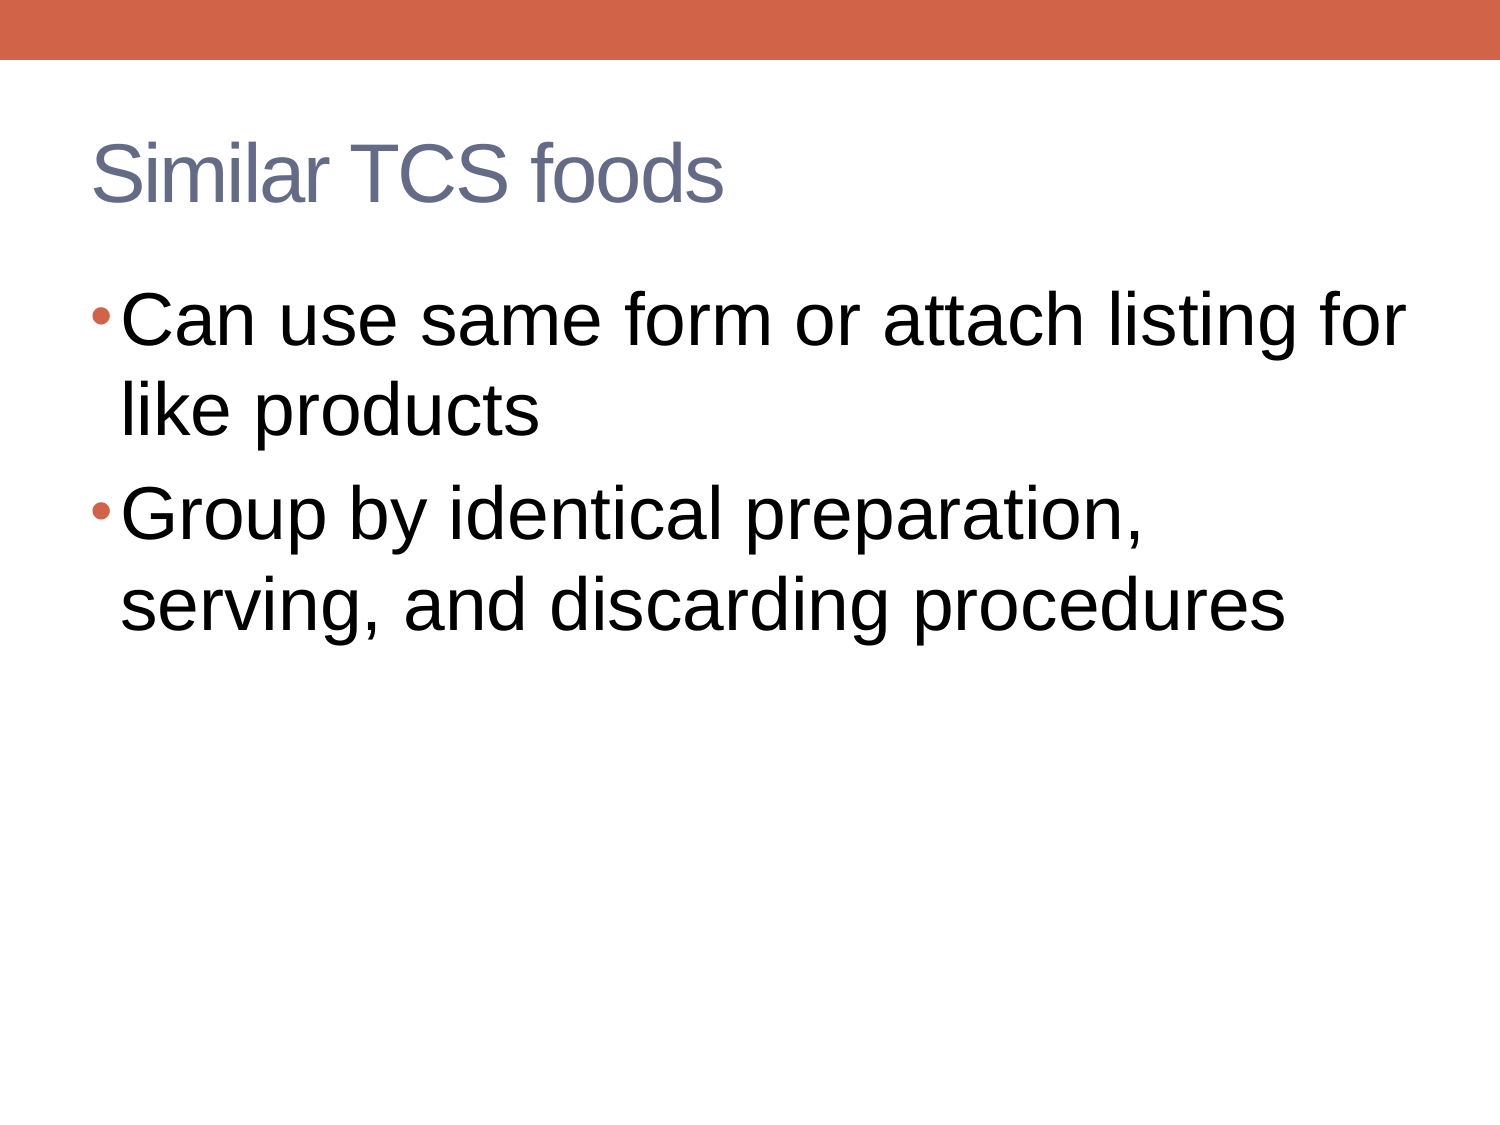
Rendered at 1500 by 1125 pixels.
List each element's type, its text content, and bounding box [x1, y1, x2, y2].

title Similar TCS foods [75, 87, 1425, 250]
list Can use same form or attach listing for like products Group by identical preparation, serving, and discarding procedures [75, 262, 1425, 1063]
